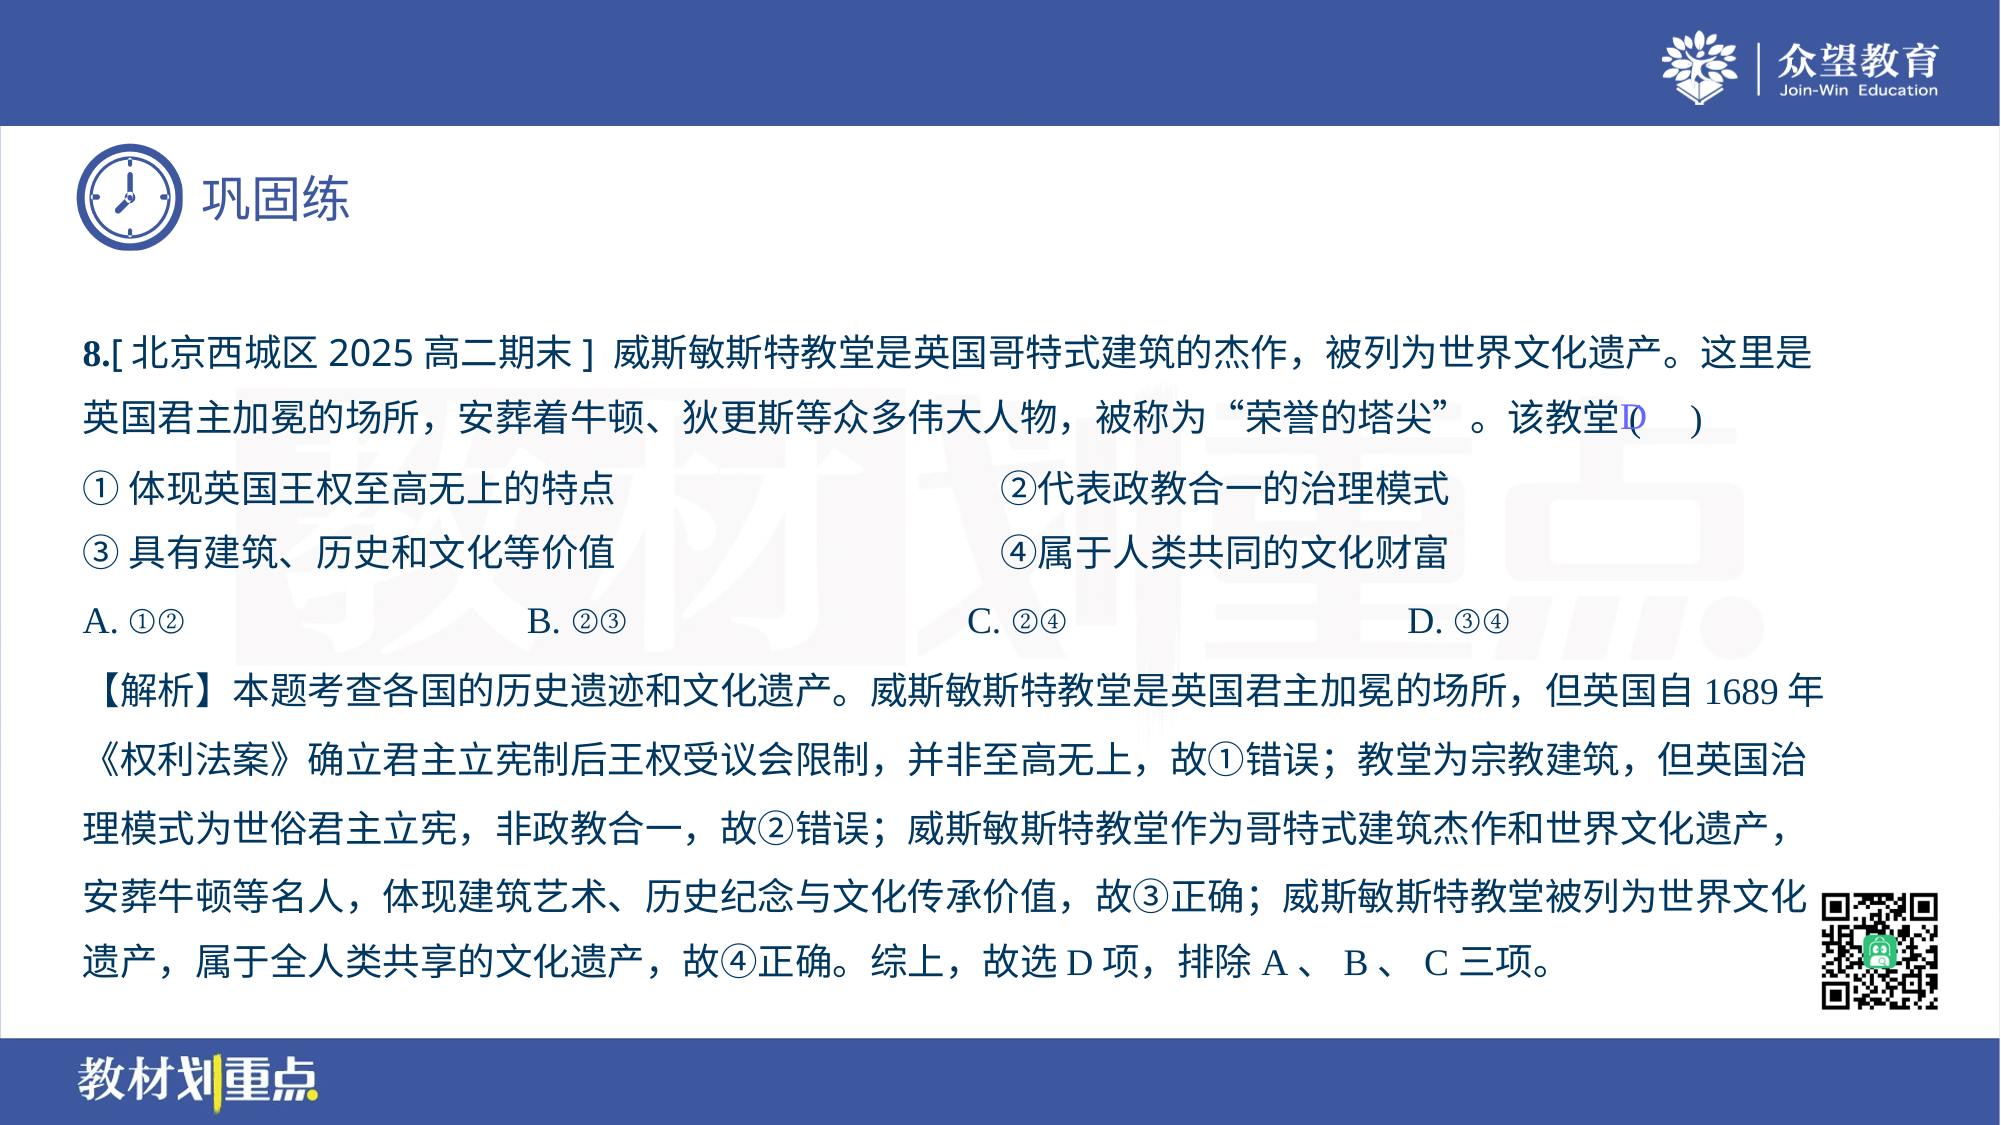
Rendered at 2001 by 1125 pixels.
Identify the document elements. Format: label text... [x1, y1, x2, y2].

picture [0, 0, 2000, 1125]
text_box 8.[北京西城区2025高二期末] 威斯敏斯特教堂是英国哥特式建筑的杰作，被列为世界文化遗产。这里是 英国君主加冕的场所，安葬着牛顿、狄更斯等众多伟大人物，被称为“荣誉的塔尖”。该教堂( ) [82, 305, 1817, 432]
text_box A. ①② B. ②③ C. ②④ D. ③④ [82, 574, 1817, 634]
text_box D [1606, 372, 1661, 431]
text_box ①体现英国王权至高无上的特点 ②代表政教合一的治理模式 ③具有建筑、历史和文化等价值 ④属于人类共同的文化财富 [82, 440, 1817, 568]
text_box 【解析】本题考查各国的历史遗迹和文化遗产。威斯敏斯特教堂是英国君主加冕的场所，但英国自1689年 《权利法案》确立君主立宪制后王权受议会限制，并非至高无上，故①错误；教堂为宗教建筑，但英国治 理模式为世俗君主立宪，非政教合一，故②错误；威斯敏斯特教堂作为哥特式建筑杰作和世界文化遗产， 安葬牛顿等名人，体现建筑艺术、历史纪念与文化传承价值，故③正确；威斯敏斯特教堂被列为世界文化 遗产，属于全人类共享的文化遗产，故④正确。综上，故选D项，排除A、B、C三项。 [82, 643, 1817, 977]
